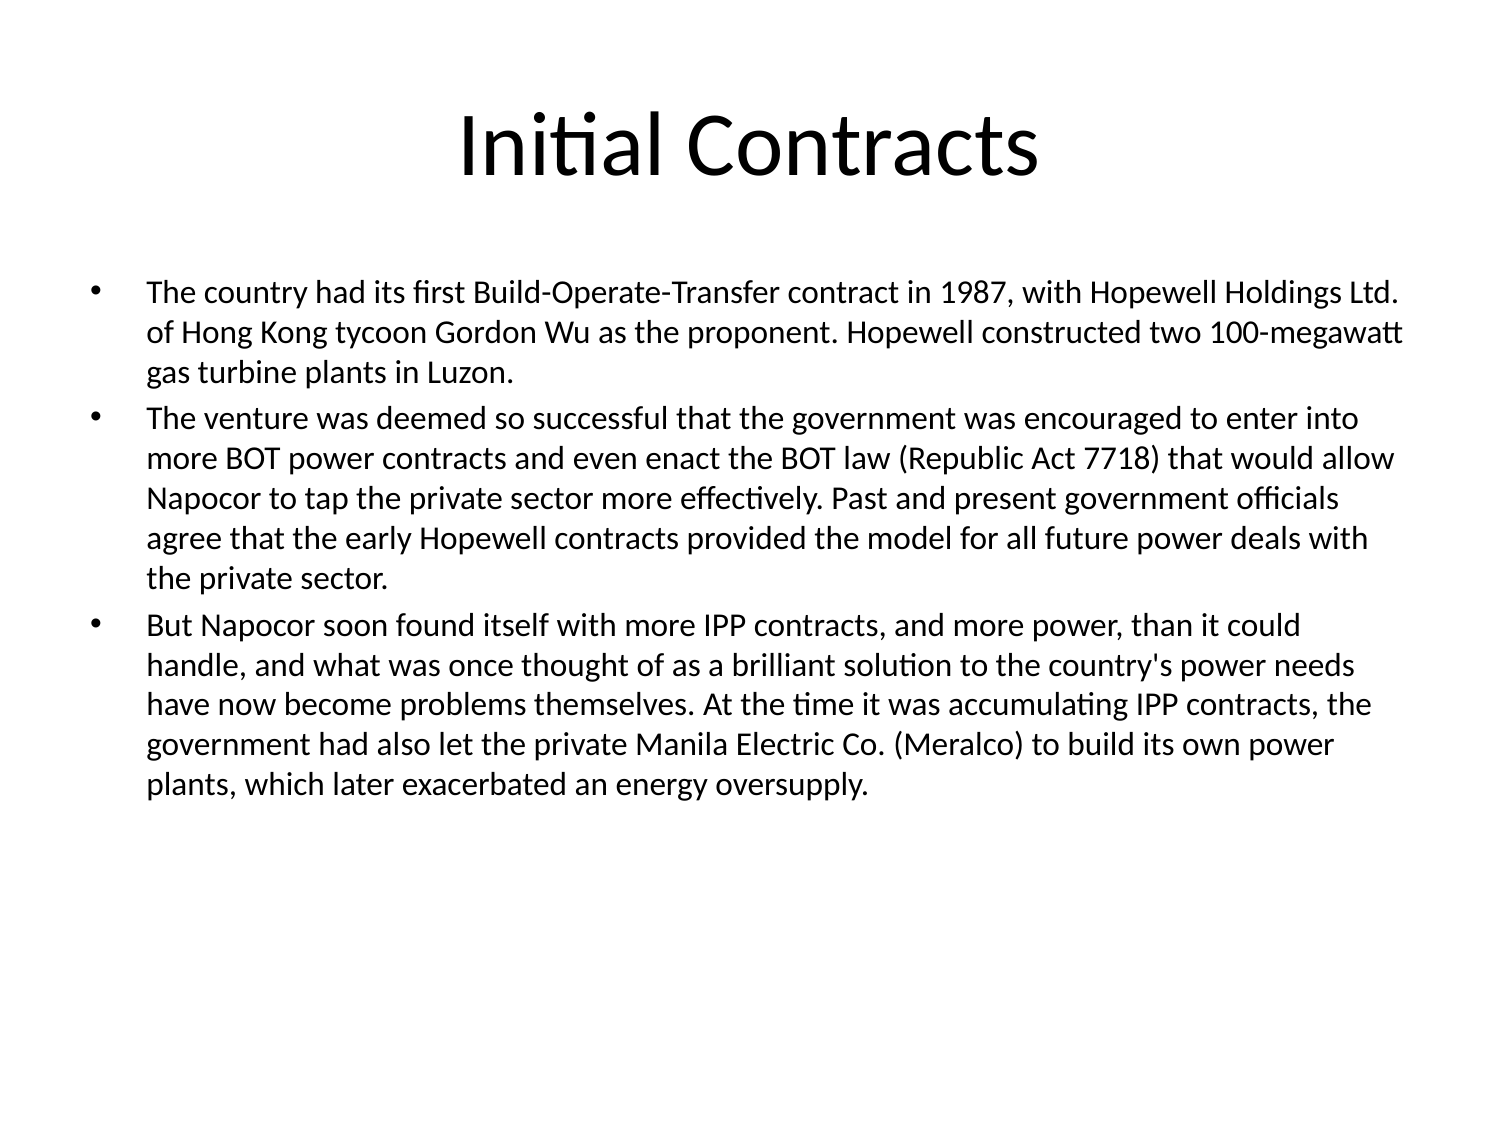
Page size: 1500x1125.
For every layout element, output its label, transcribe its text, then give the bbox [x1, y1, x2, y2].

title Initial Contracts [75, 45, 1425, 233]
list The country had its first Build-Operate-Transfer contract in 1987, with Hopewell Holdings Ltd. of Hong Kong tycoon Gordon Wu as the proponent. Hopewell constructed two 100-megawatt gas turbine plants in Luzon. The venture was deemed so successful that the government was encouraged to enter into more BOT power contracts and even enact the BOT law (Republic Act 7718) that would allow Napocor to tap the private sector more effectively. Past and present government officials agree that the early Hopewell contracts provided the model for all future power deals with the private sector. But Napocor soon found itself with more IPP contracts, and more power, than it could handle, and what was once thought of as a brilliant solution to the country's power needs have now become problems themselves. At the time it was accumulating IPP contracts, the government had also let the private Manila Electric Co. (Meralco) to build its own power plants, which later exacerbated an energy oversupply. [75, 262, 1425, 1005]
